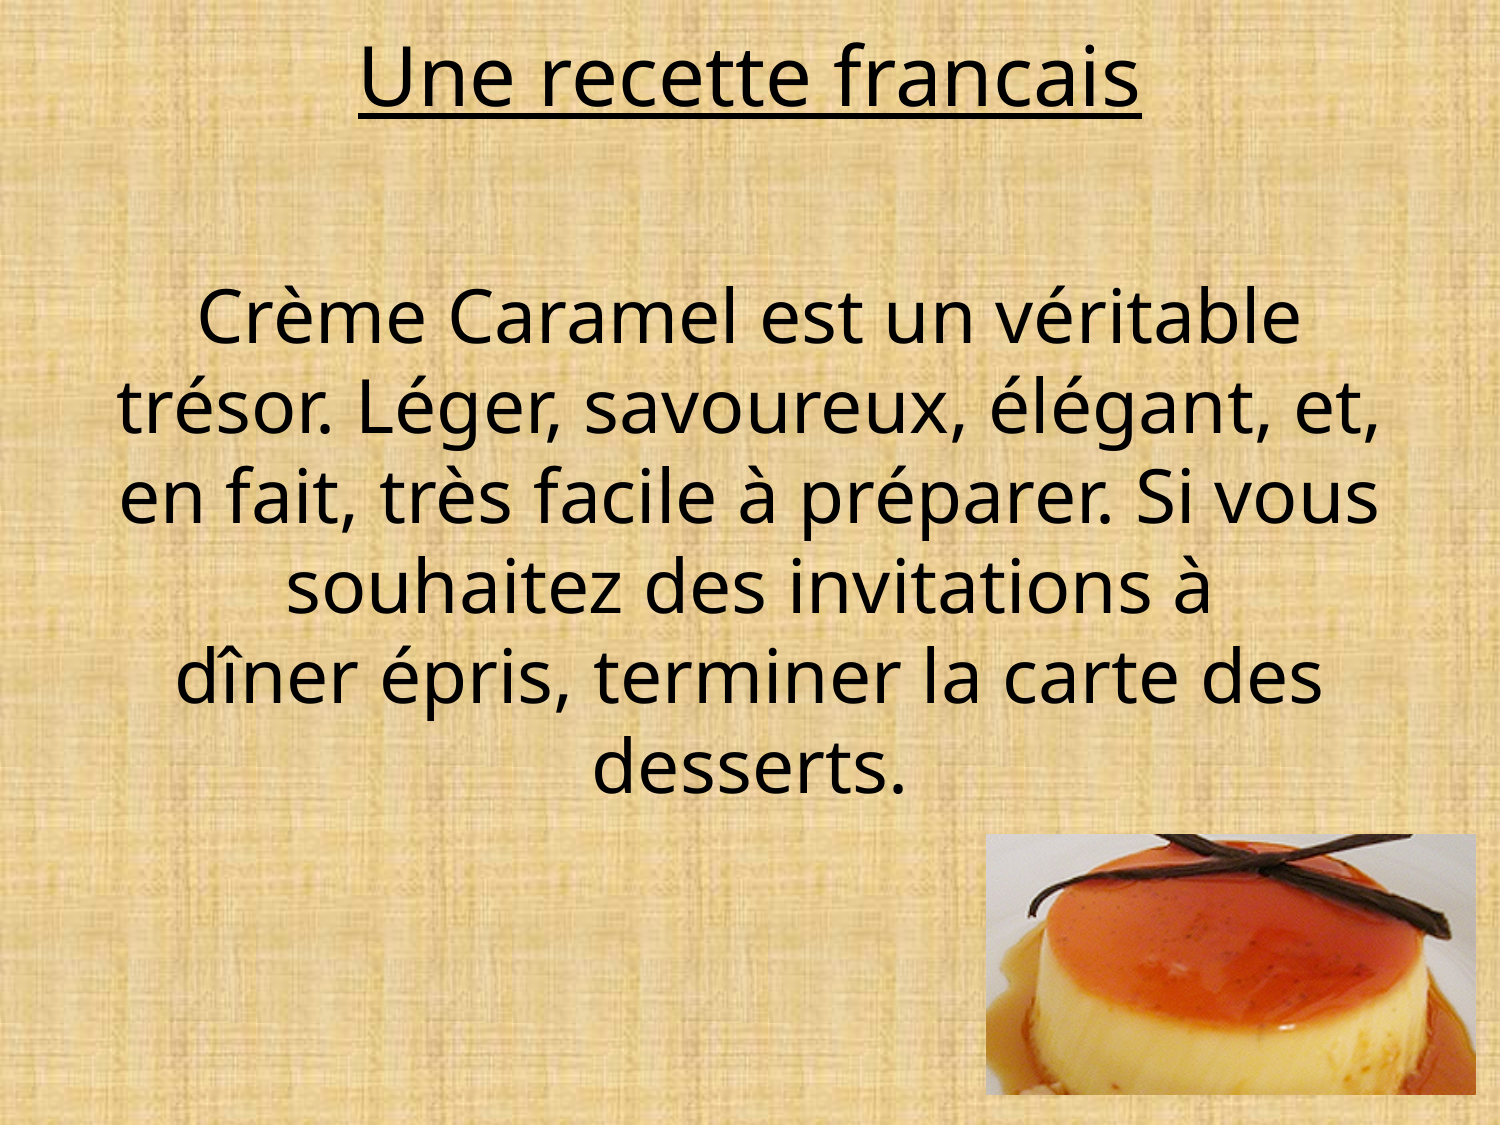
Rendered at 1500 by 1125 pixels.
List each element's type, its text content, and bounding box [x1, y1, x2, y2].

picture [0, 0, 1500, 1125]
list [985, 833, 1476, 1096]
title Une recette francais Crème Caramel est un véritable trésor. Léger, savoureux, élégant, et, en fait, très facile à préparer. Si vous souhaitez des invitations à dîner épris, terminer la carte des desserts. [75, 45, 1425, 787]
